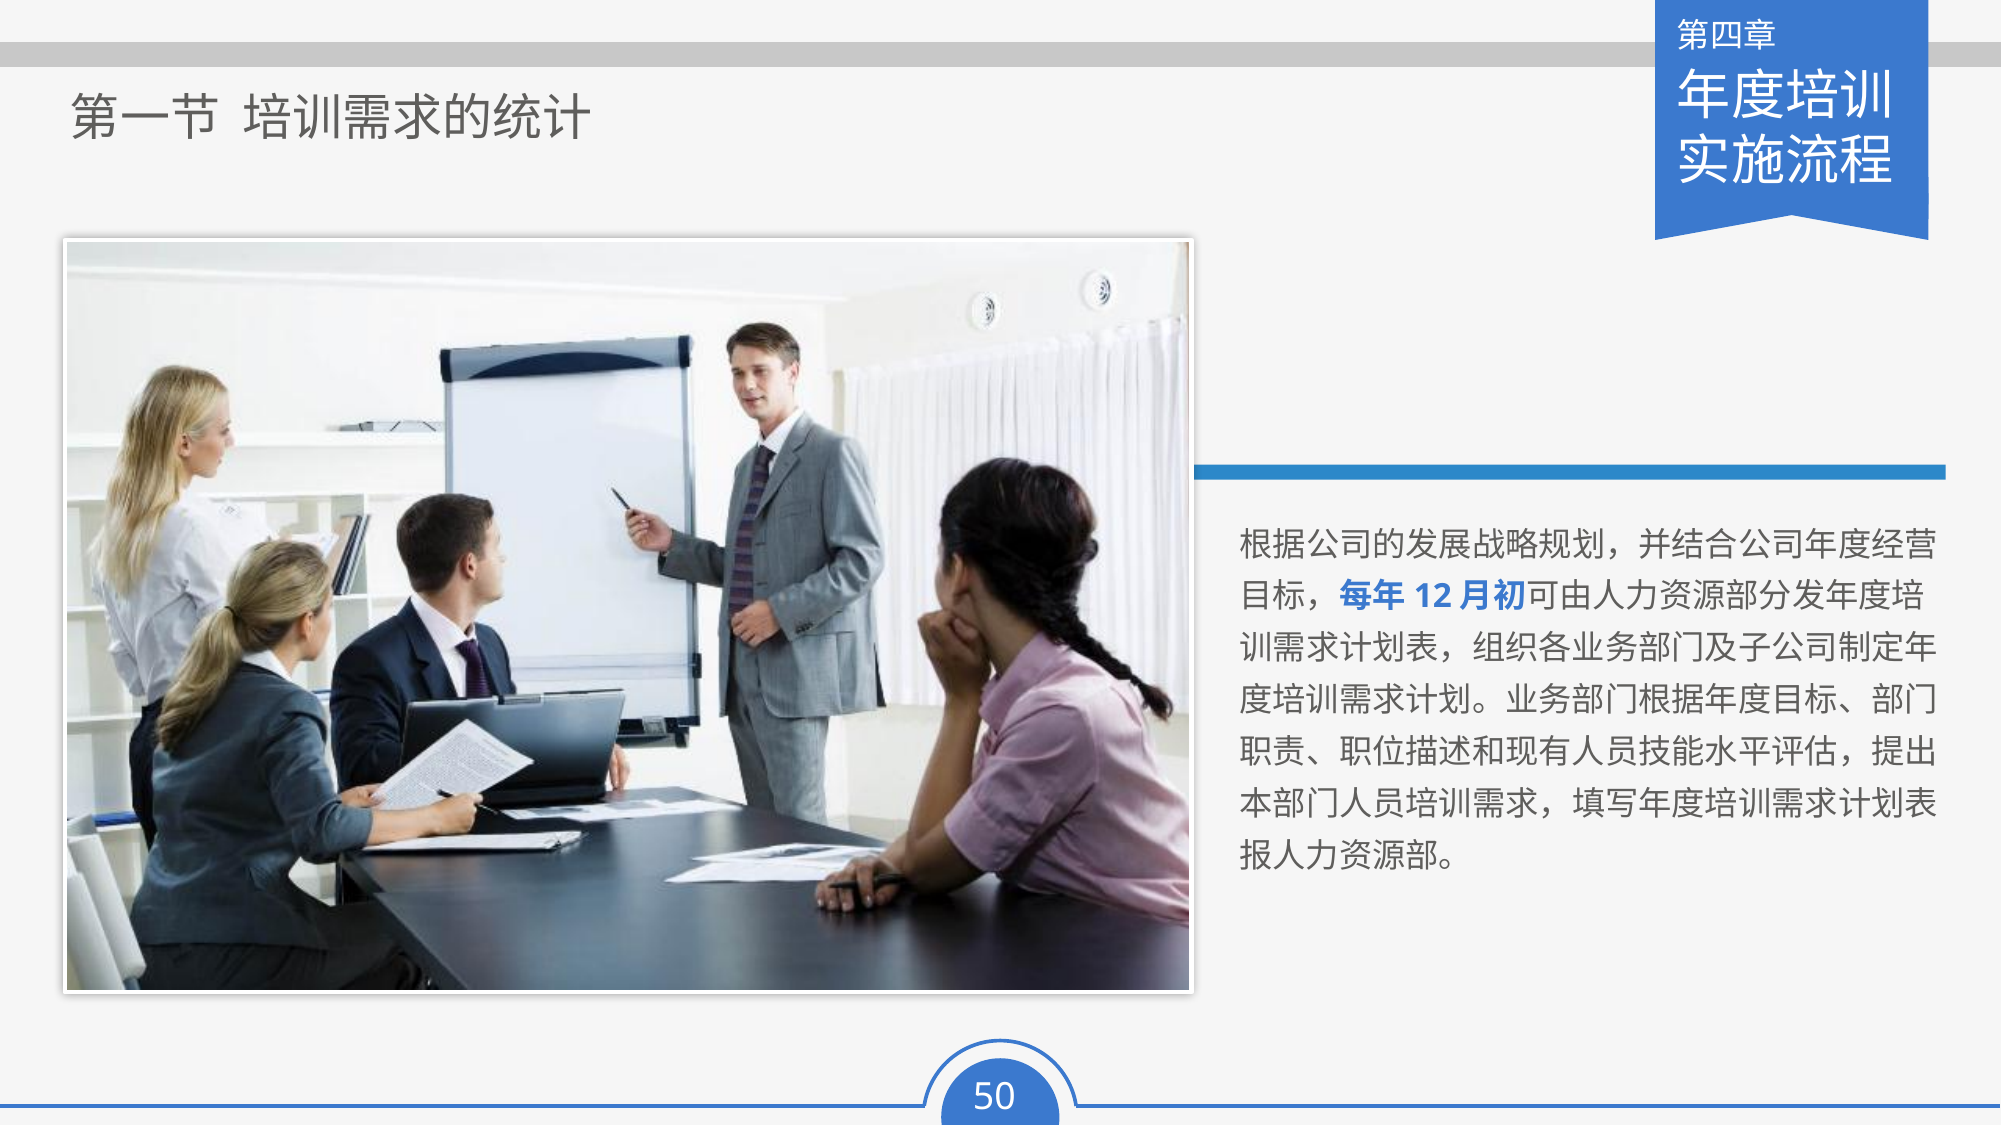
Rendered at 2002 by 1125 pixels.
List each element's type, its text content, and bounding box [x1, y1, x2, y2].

text_box 第一节 培训需求的统计 [55, 78, 871, 153]
text_box [1200, 462, 1948, 482]
picture [66, 242, 1190, 990]
text_box 根据公司的发展战略规划，并结合公司年度经营目标，每年12月初可由人力资源部分发年度培训需求计划表，组织各业务部门及子公司制定年度培训需求计划。业务部门根据年度目标、部门职责、职位描述和现有人员技能水平评估，提出本部门人员培训需求，填写年度培训需求计划表报人力资源部。 [1224, 503, 1958, 881]
